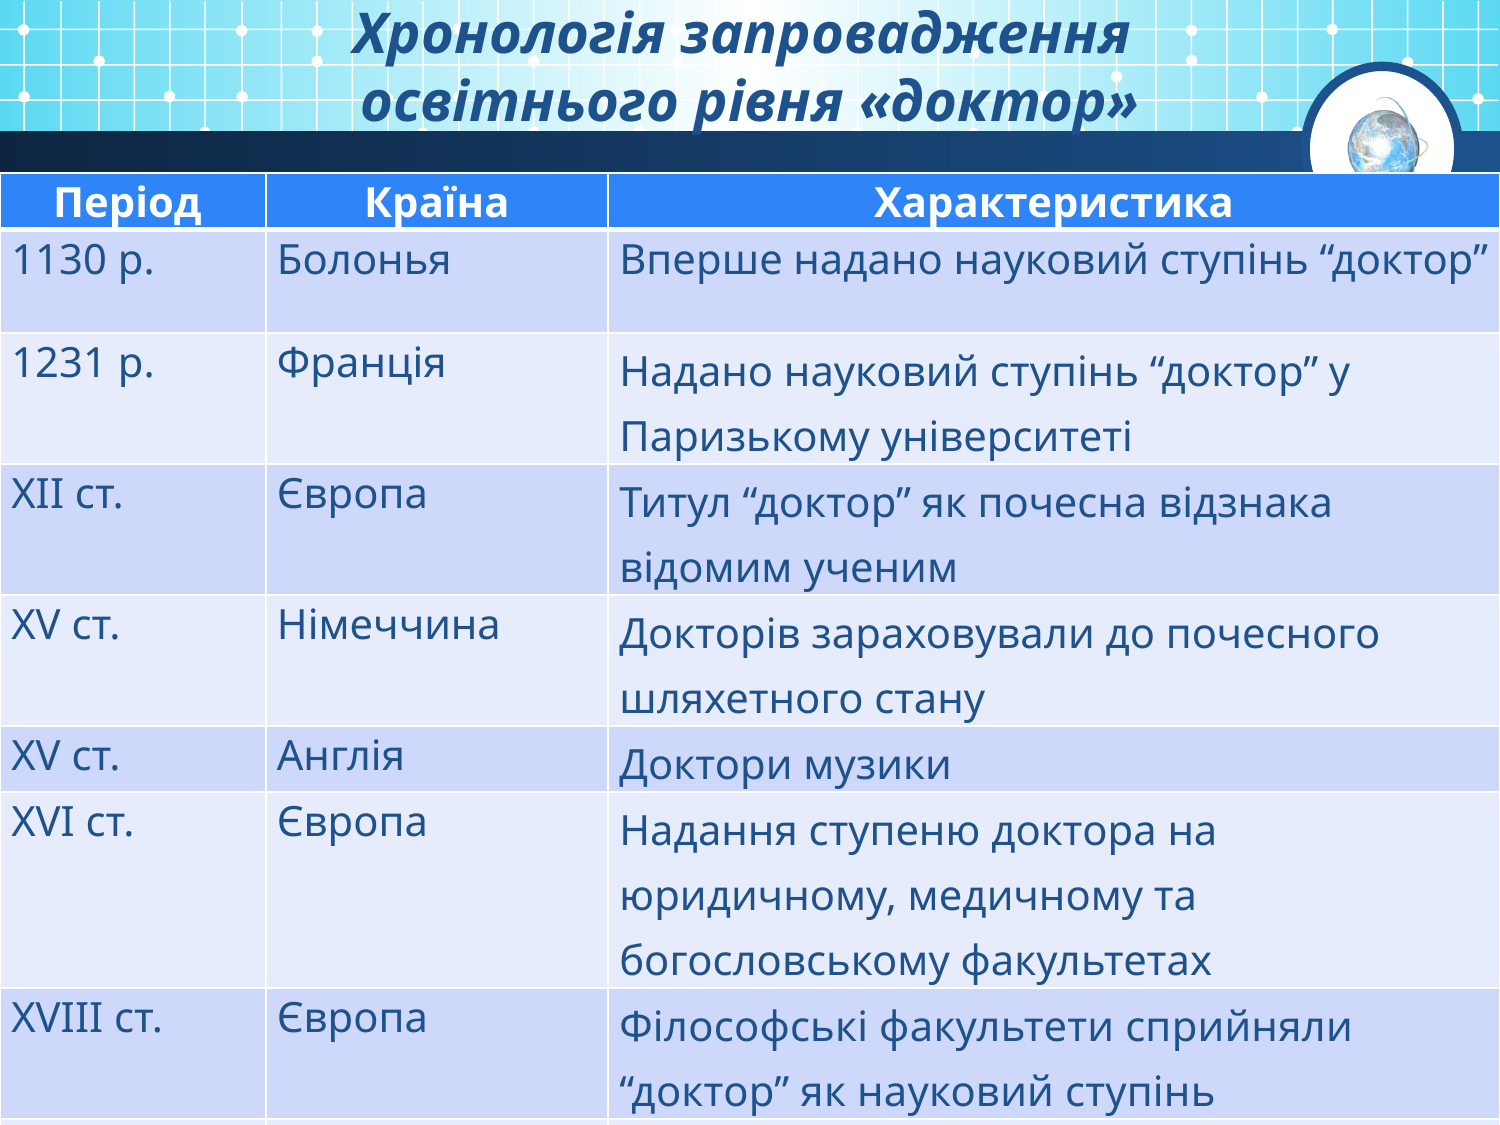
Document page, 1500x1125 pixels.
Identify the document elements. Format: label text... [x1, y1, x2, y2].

table_cell Англія [267, 727, 607, 791]
table_header Період [1, 174, 265, 227]
table_cell Німеччина [267, 596, 607, 725]
table_cell XVIІІ ст. [1, 1120, 265, 1125]
table_cell Надано науковий ступінь “доктор” у Паризькому університеті [609, 334, 1499, 463]
table_cell XV ст. [1, 727, 265, 791]
title Хронологія запровадження освітнього рівня «доктор» [0, 0, 1500, 130]
table_cell Франція [267, 334, 607, 463]
table_cell Європа [267, 465, 607, 594]
table_cell Надання ступеню доктора на юридичному, медичному та богословському факультетах [609, 793, 1499, 987]
table_cell Болонья [267, 232, 607, 332]
table_cell XVIІІ ст. [1, 989, 265, 1118]
table_cell Європа [267, 989, 607, 1118]
picture [1310, 130, 1454, 172]
table_cell ХІІ ст. [1, 465, 265, 594]
table_header Характеристика [609, 174, 1499, 227]
table_cell XV ст. [1, 596, 265, 725]
table_cell 1231 р. [1, 334, 265, 463]
table_cell Доктори музики [609, 727, 1499, 791]
table_cell Європа [267, 793, 607, 987]
table_cell XVI ст. [1, 793, 265, 987]
table_cell Надання докторського ступеню жінкам [609, 1120, 1499, 1125]
table_cell 1130 р. [1, 232, 265, 332]
table_cell Вперше надано науковий ступінь “доктор” [609, 232, 1499, 332]
table_cell Філософські факультети сприйняли “доктор” як науковий ступінь [609, 989, 1499, 1118]
table_cell Титул “доктор” як почесна відзнака відомим ученим [609, 465, 1499, 594]
table_header Країна [267, 174, 607, 227]
table_cell Європа [267, 1120, 607, 1125]
table_cell Докторів зараховували до почесного шляхетного стану [609, 596, 1499, 725]
